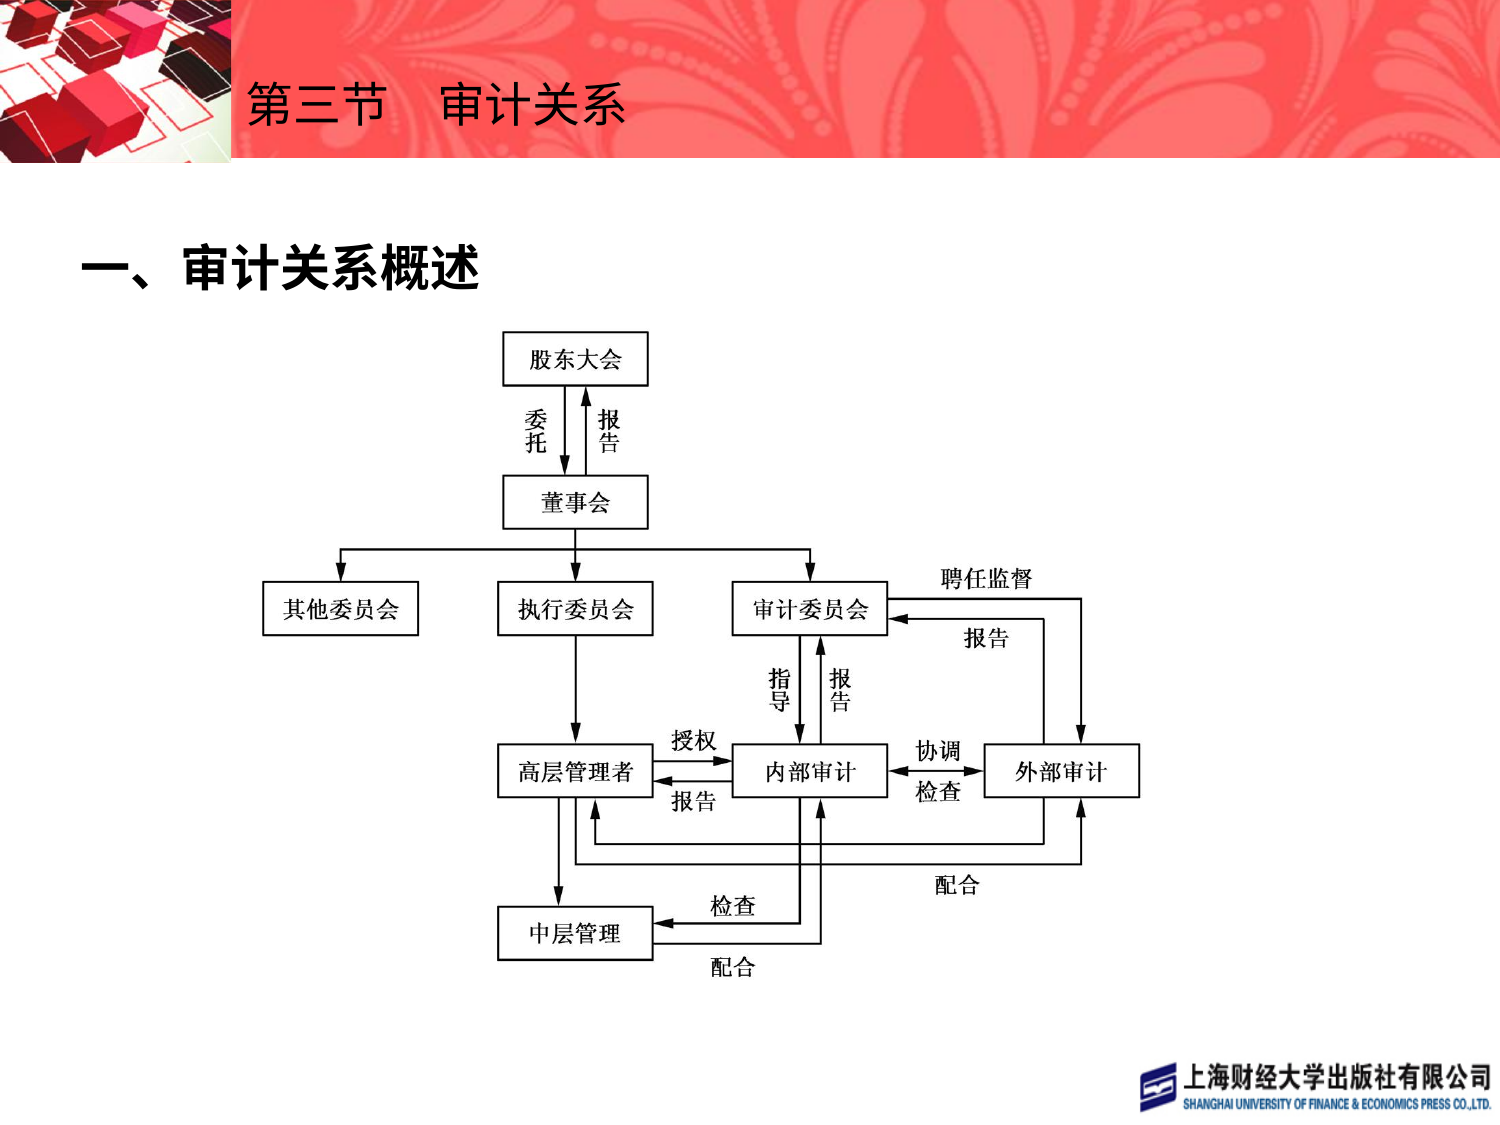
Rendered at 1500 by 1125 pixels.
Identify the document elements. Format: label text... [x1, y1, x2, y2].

picture [1139, 1058, 1495, 1118]
list 一、审计关系概述 [64, 208, 1425, 1047]
picture [108, 311, 1296, 998]
title 第三节 审计关系 [230, 45, 1461, 161]
